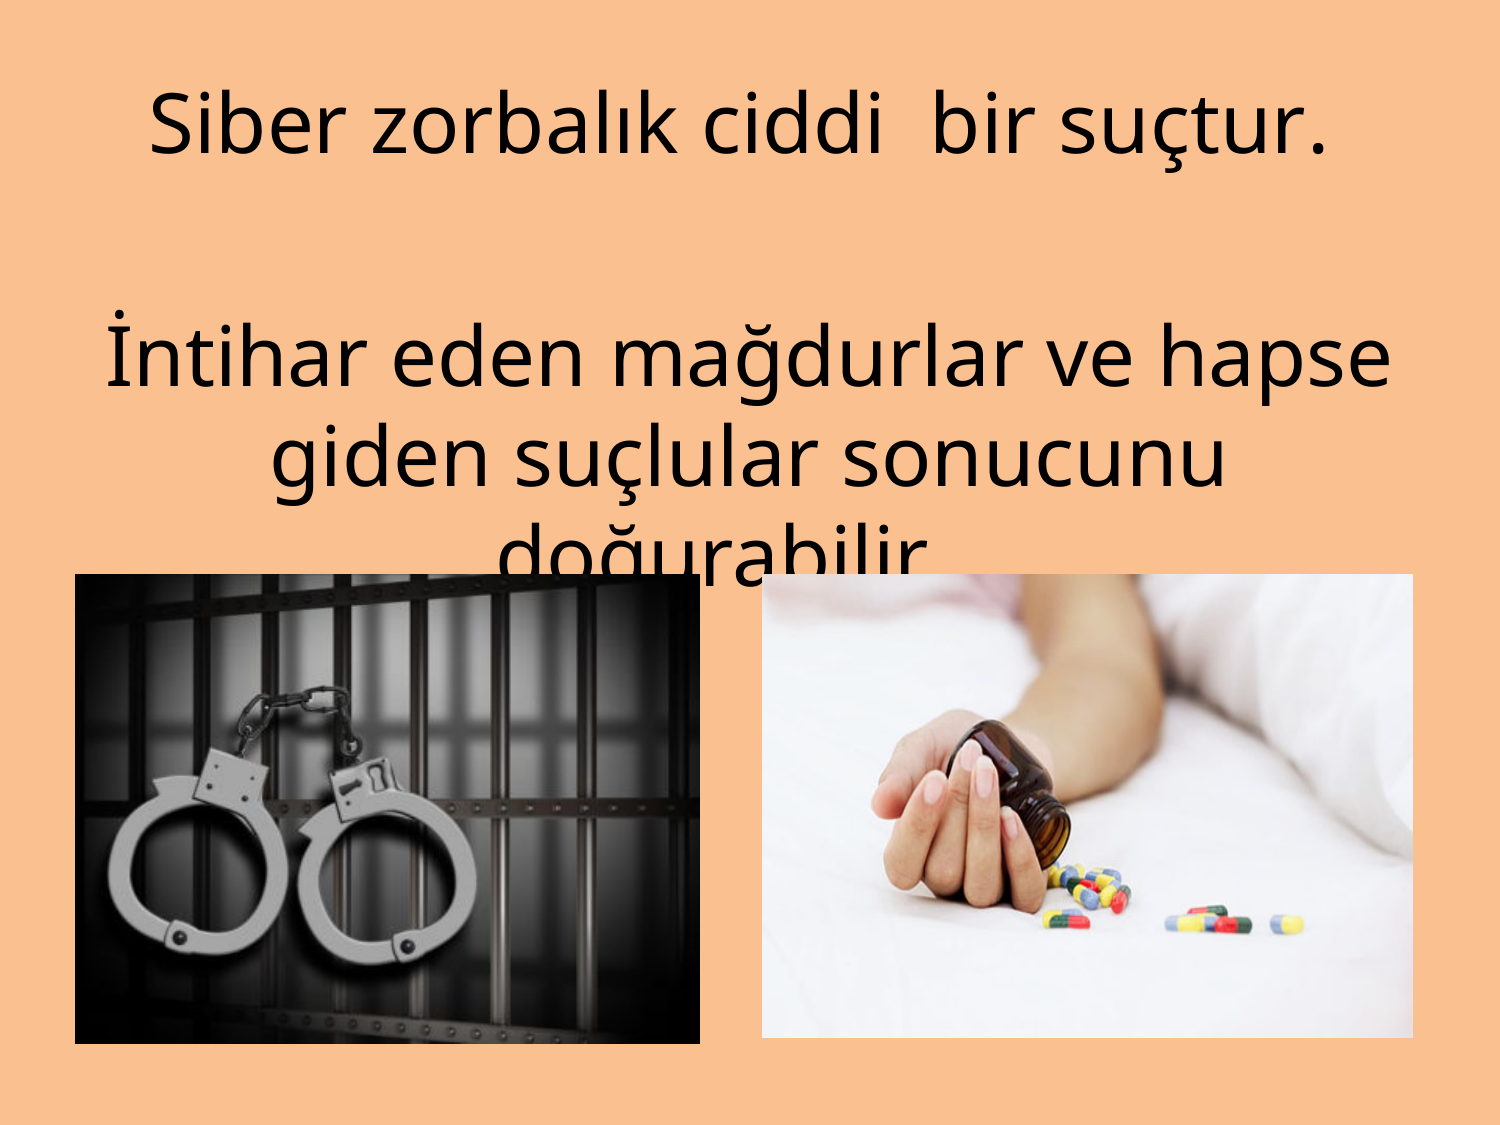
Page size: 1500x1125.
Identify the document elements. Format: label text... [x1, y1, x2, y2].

list Siber zorbalık ciddi bir suçtur. İntihar eden mağdurlar ve hapse giden suçlular sonucunu doğurabilir…. [74, 62, 1426, 388]
picture [762, 574, 1413, 1038]
picture [74, 574, 701, 1044]
